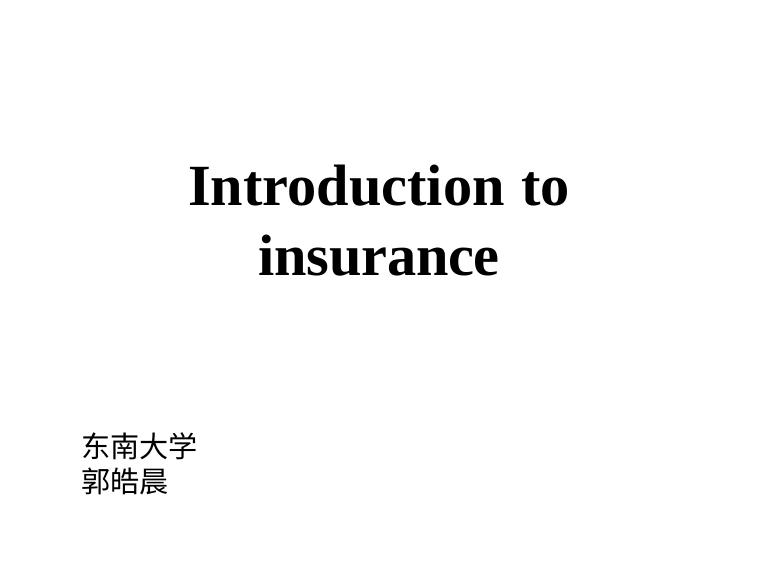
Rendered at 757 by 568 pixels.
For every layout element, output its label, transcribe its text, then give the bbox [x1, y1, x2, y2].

title Introduction to insurance [165, 144, 591, 288]
text_box 东南大学 郭皓晨 [66, 421, 213, 506]
